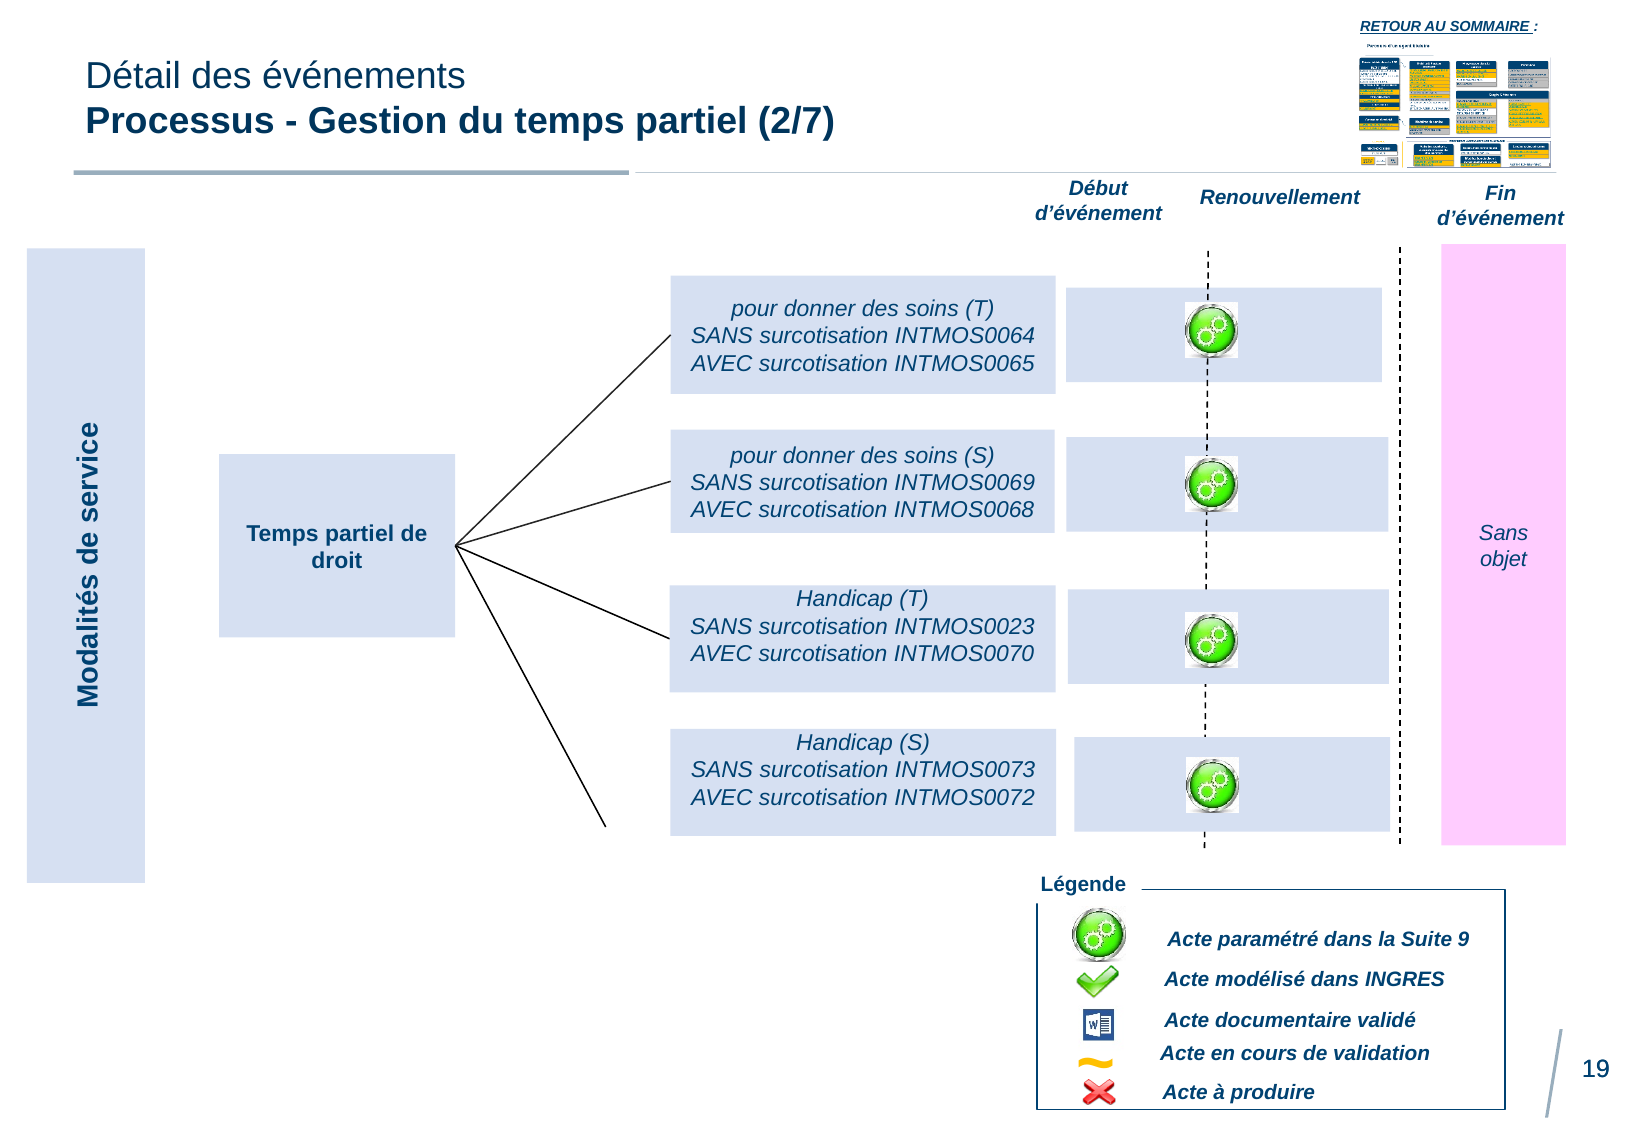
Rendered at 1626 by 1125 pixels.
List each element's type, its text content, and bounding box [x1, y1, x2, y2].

picture [1185, 456, 1238, 512]
picture [1067, 906, 1128, 1055]
picture [1082, 1079, 1116, 1105]
picture [1185, 302, 1238, 358]
slide_number 19 [1516, 1044, 1625, 1121]
picture [1186, 757, 1239, 813]
picture [1359, 40, 1553, 168]
picture [1185, 612, 1238, 668]
